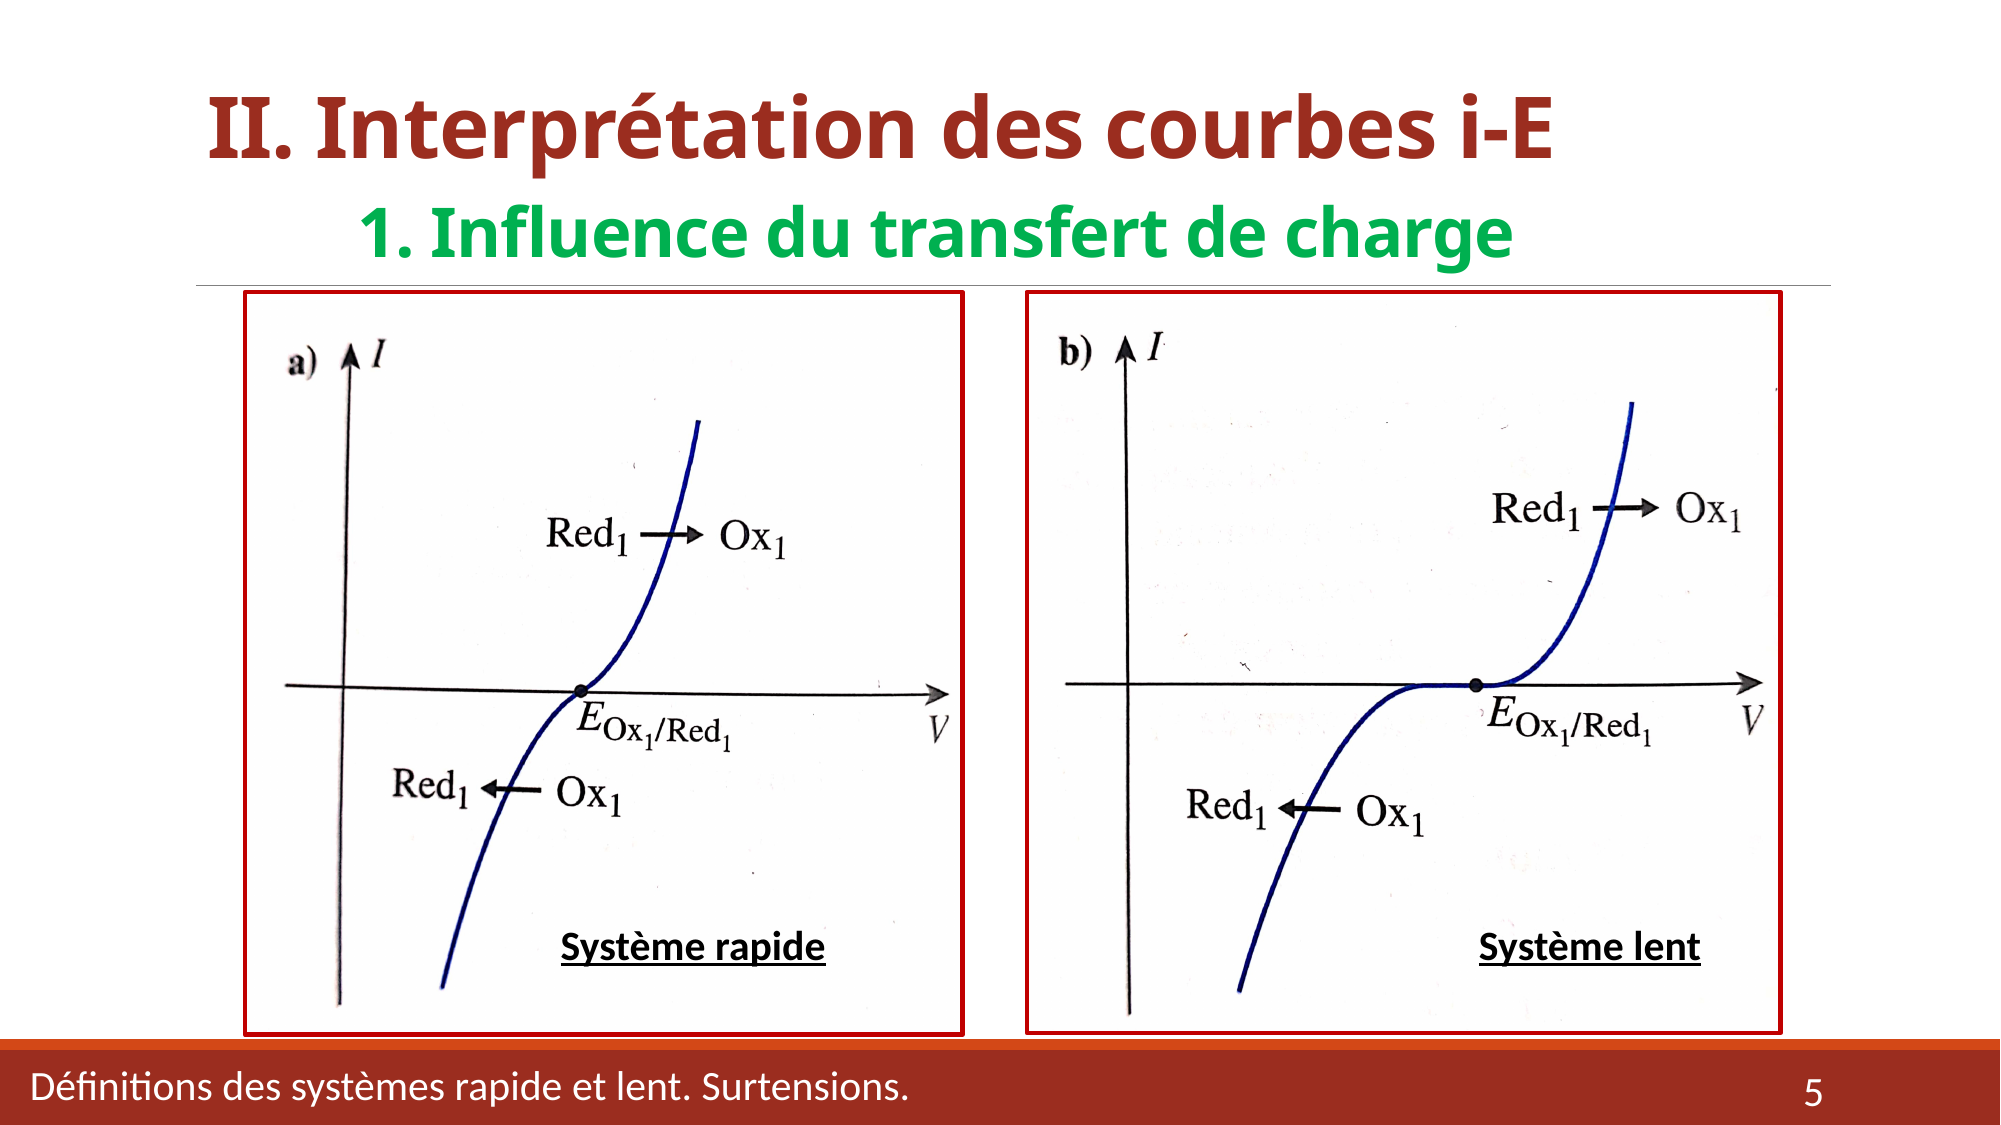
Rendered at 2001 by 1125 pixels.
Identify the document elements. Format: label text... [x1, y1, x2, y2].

text_box II. Interprétation des courbes i-E 1. Influence du transfert de charge [192, 46, 1842, 285]
text_box Définitions des systèmes rapide et lent. Surtensions. [0, 1056, 2000, 1125]
picture [1028, 293, 1779, 1032]
picture [246, 293, 961, 1033]
